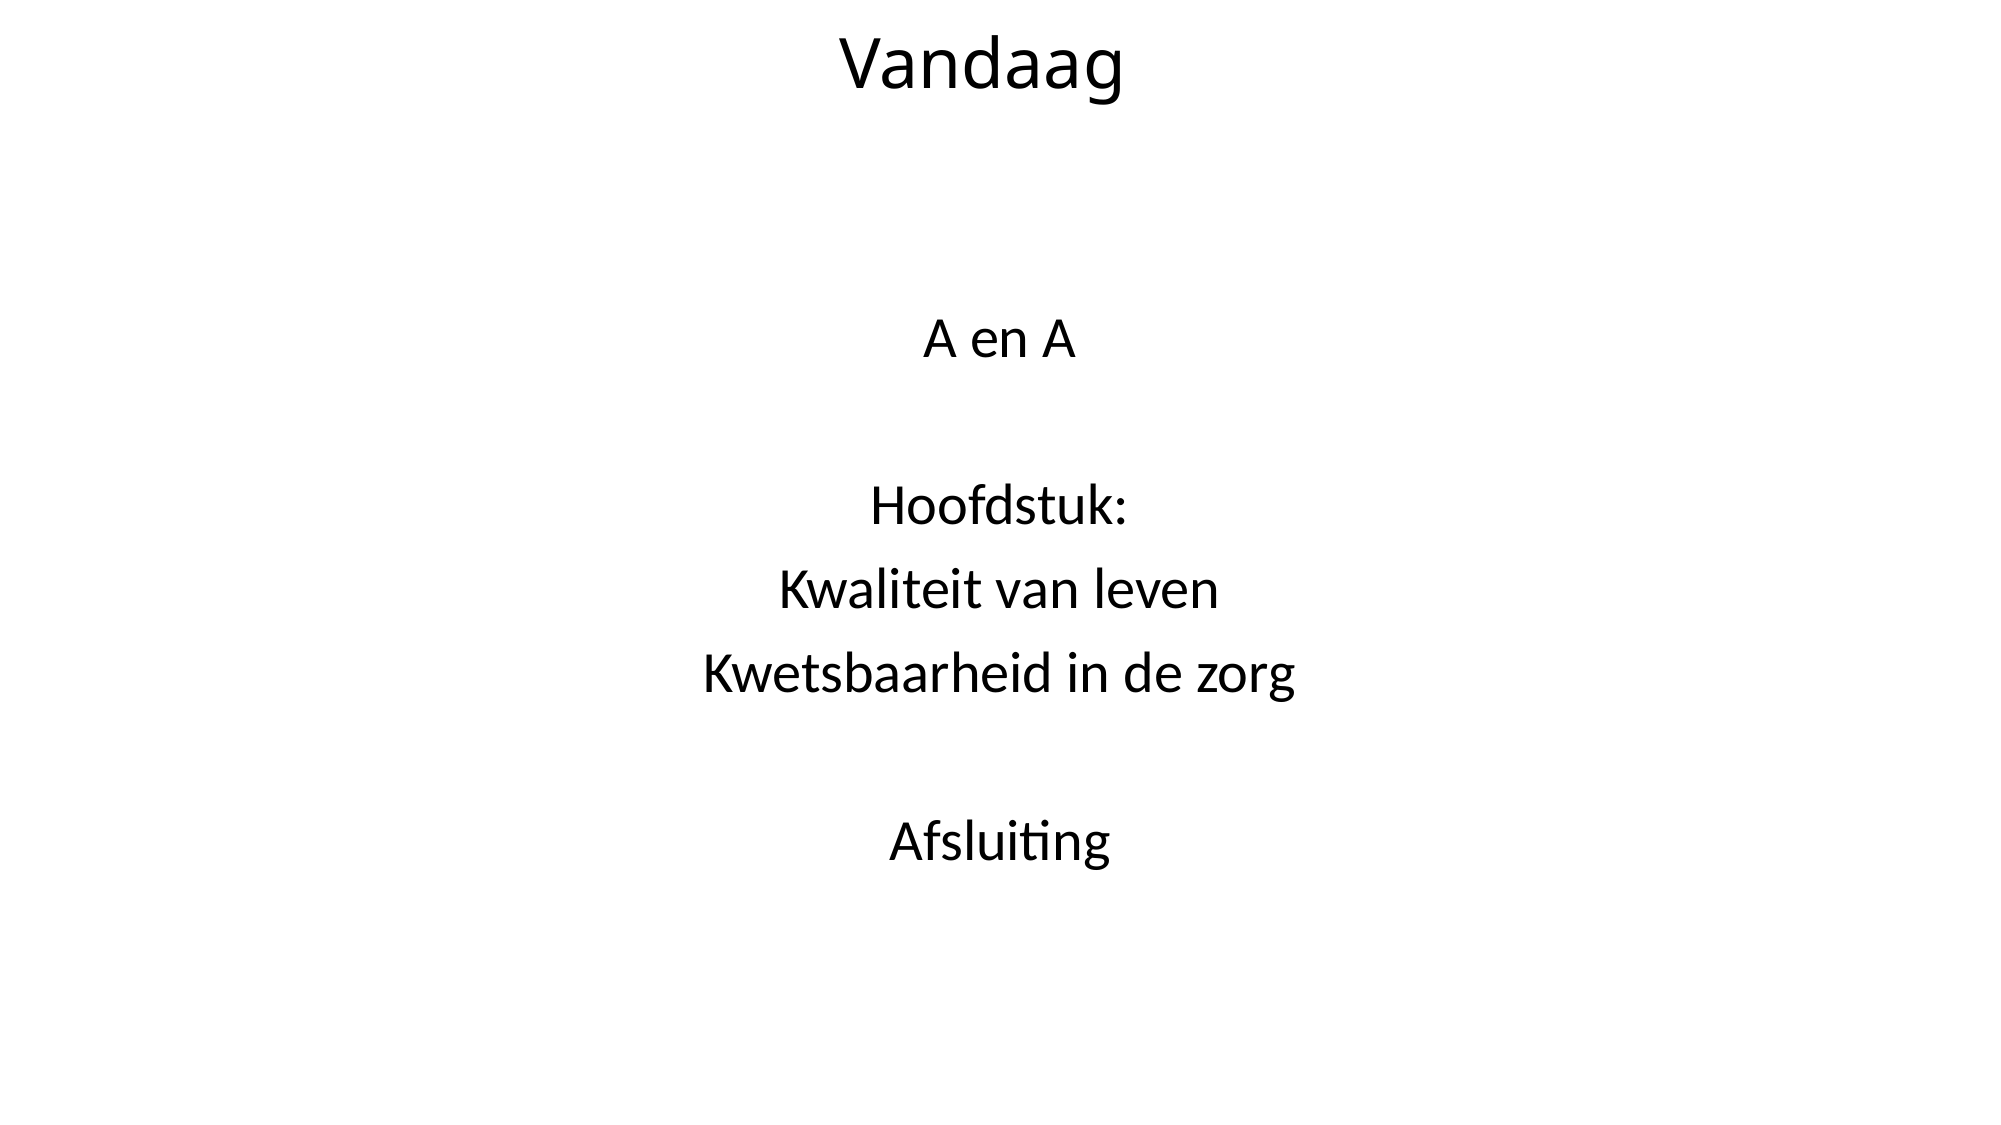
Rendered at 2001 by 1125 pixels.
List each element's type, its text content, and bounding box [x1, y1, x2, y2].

list A en A Hoofdstuk: Kwaliteit van leven Kwetsbaarheid in de zorg Afsluiting [137, 299, 1863, 1014]
title Vandaag [824, 0, 1176, 131]
